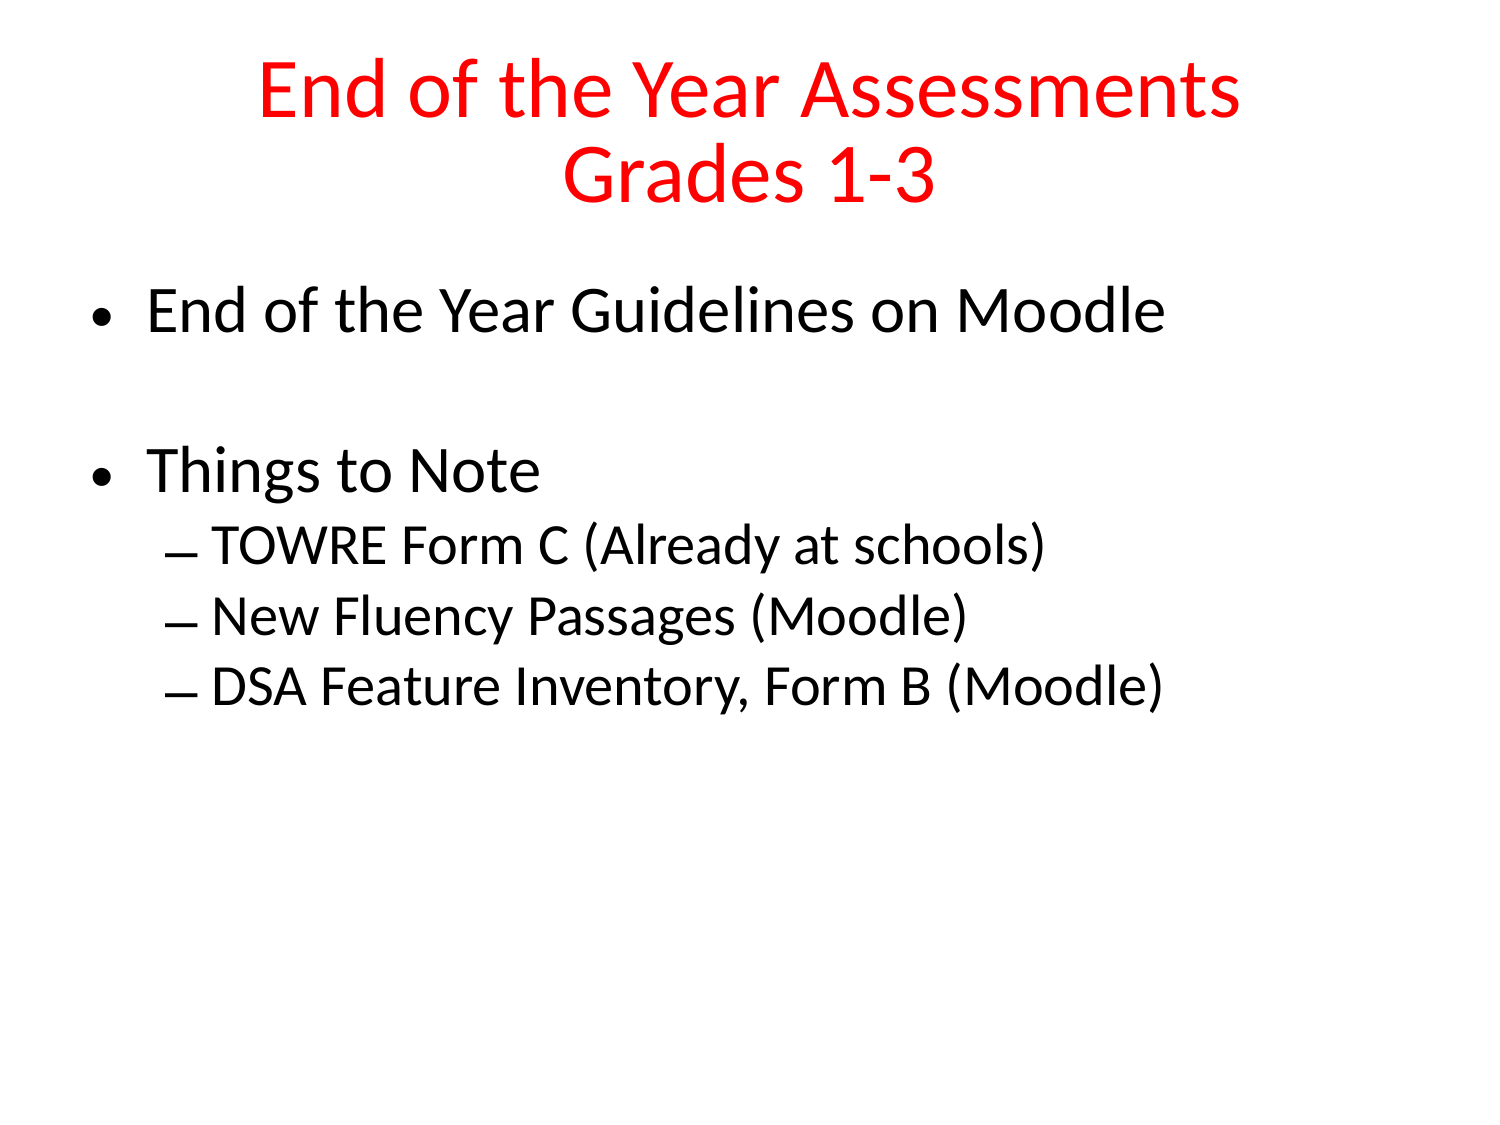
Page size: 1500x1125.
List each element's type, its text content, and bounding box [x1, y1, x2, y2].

list End of the Year Guidelines on Moodle Things to Note TOWRE Form C (Already at schools) New Fluency Passages (Moodle) DSA Feature Inventory, Form B (Moodle) [75, 275, 1450, 1018]
title End of the Year Assessments Grades 1-3 [75, 45, 1425, 233]
